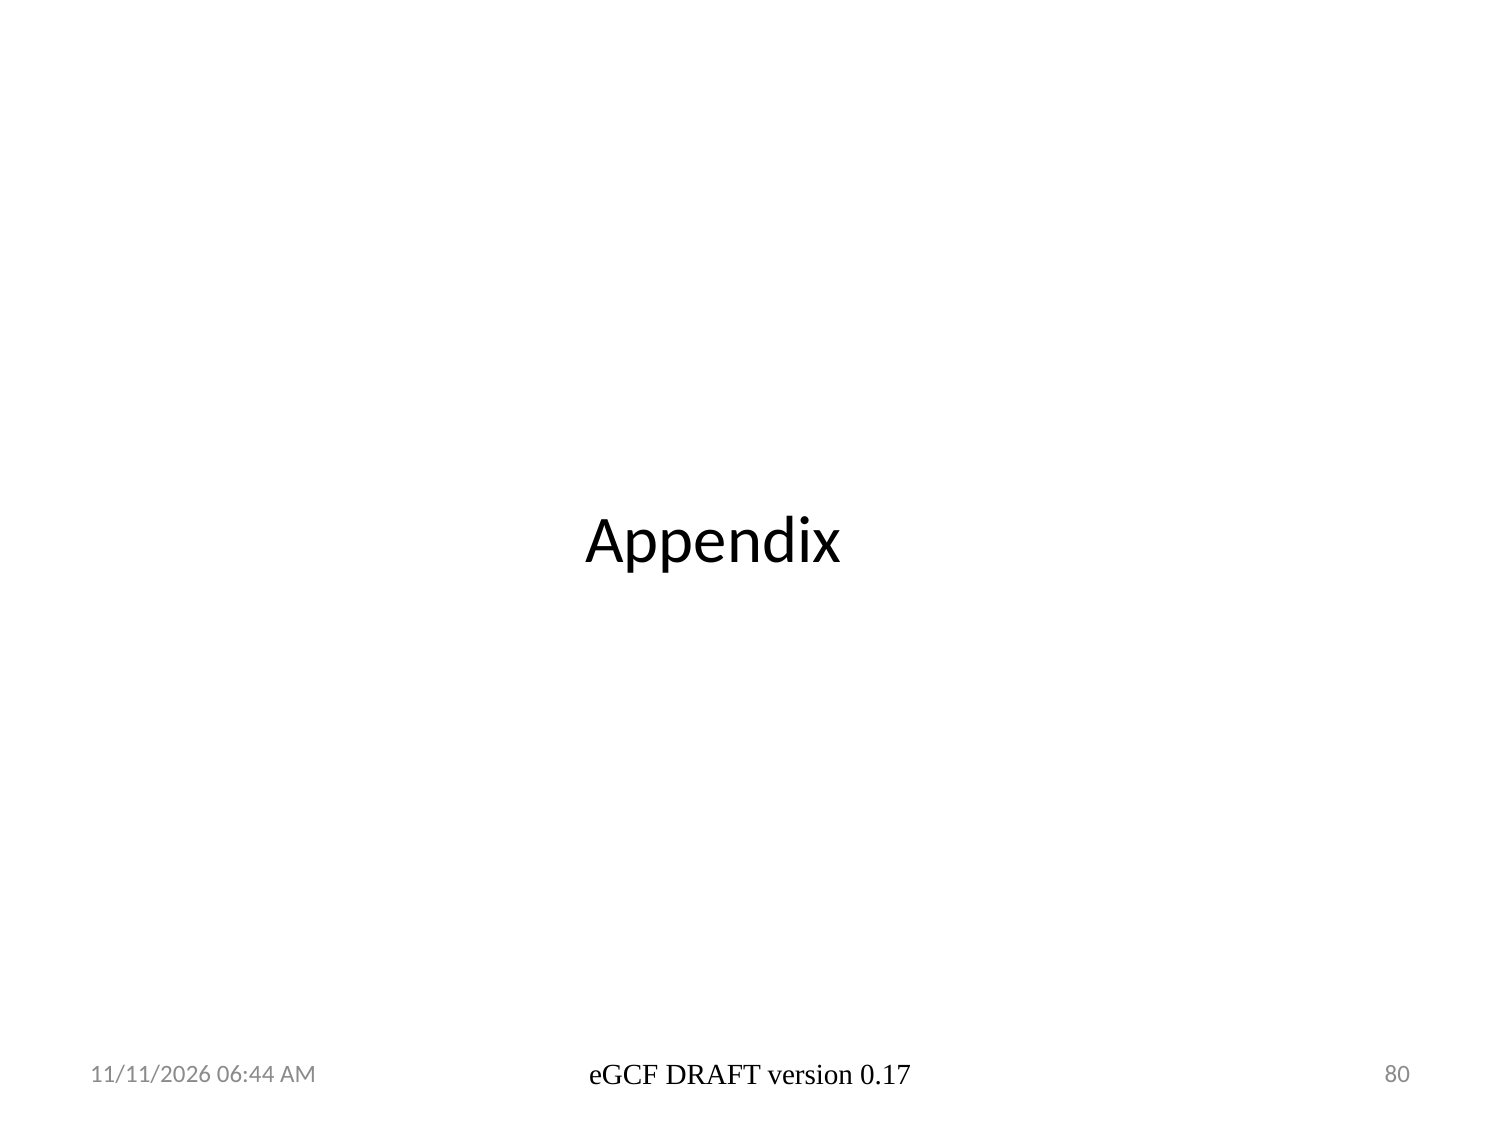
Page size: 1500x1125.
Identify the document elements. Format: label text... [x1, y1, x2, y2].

footer eGCF DRAFT version 0.17 [512, 1042, 988, 1103]
slide_number 80 [1074, 1042, 1425, 1103]
text_box Appendix [570, 488, 857, 583]
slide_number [75, 1042, 425, 1103]
